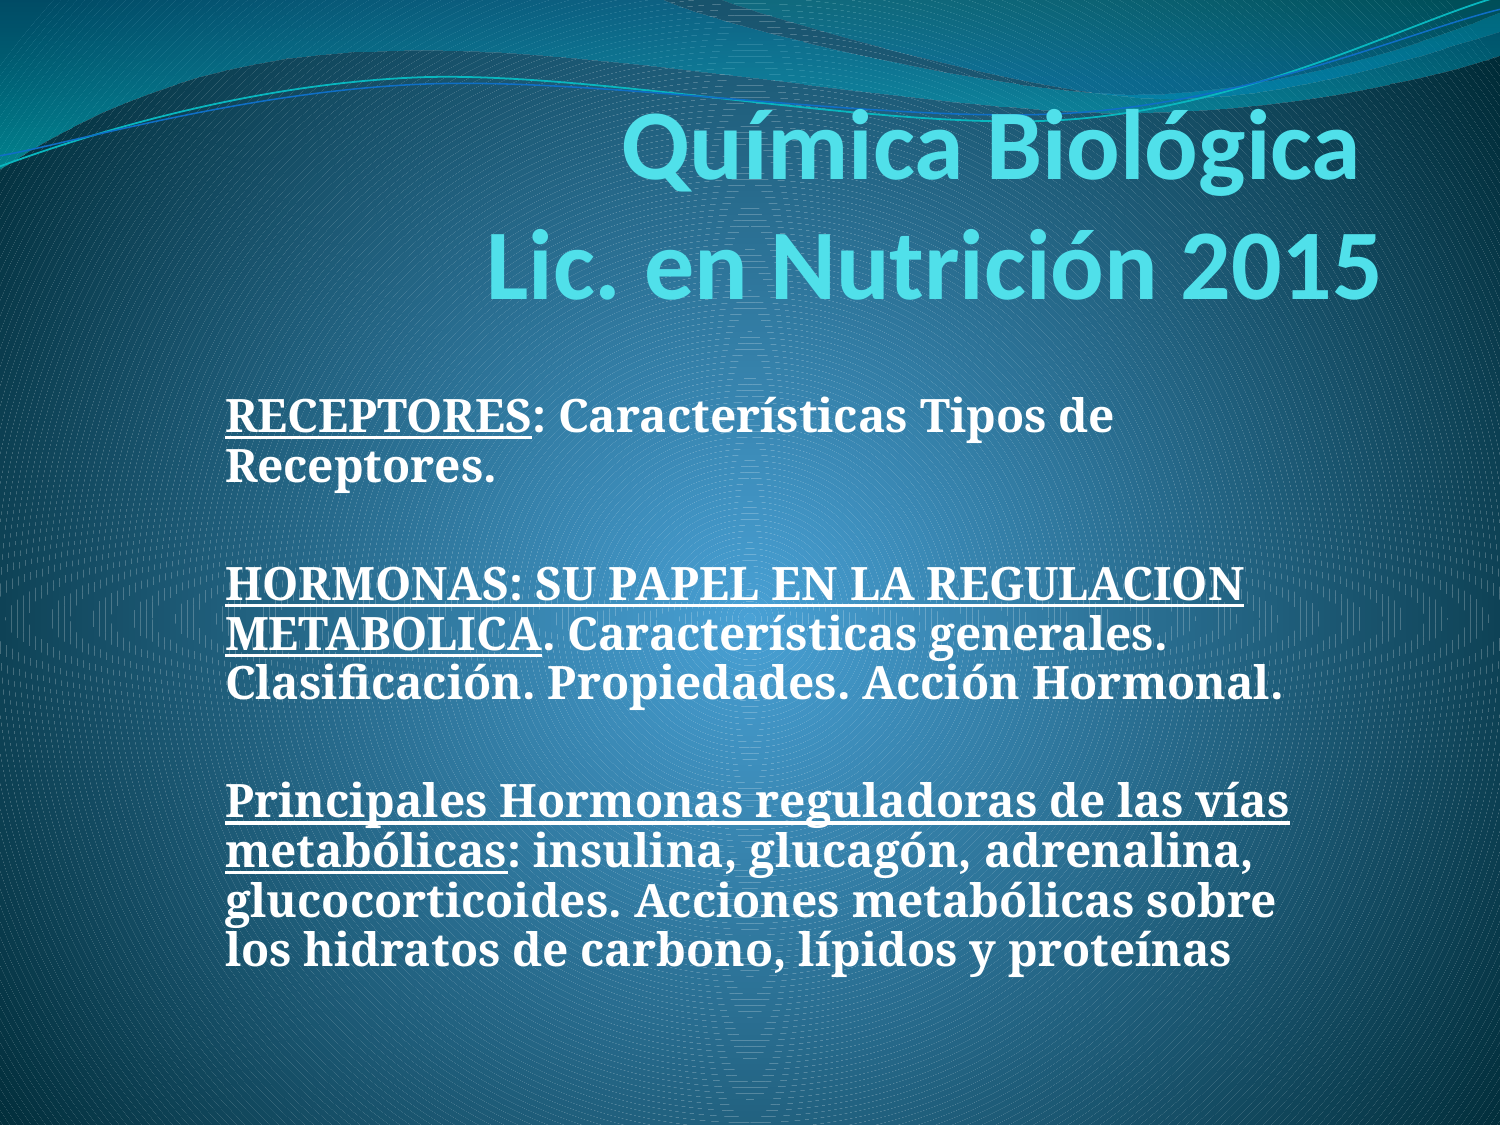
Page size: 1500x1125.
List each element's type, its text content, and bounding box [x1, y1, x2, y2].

title Química Biológica Lic. en Nutrición 2015 [112, 78, 1388, 320]
subtitle RECEPTORES: Características Tipos de Receptores. HORMONAS: SU PAPEL EN LA REGULACION METABOLICA. Características generales. Clasificación. Propiedades. Acción Hormonal. Principales Hormonas reguladoras de las vías metabólicas: insulina, glucagón, adrenalina, glucocorticoides. Acciones metabólicas sobre los hidratos de carbono, lípidos y proteínas [225, 385, 1329, 1024]
